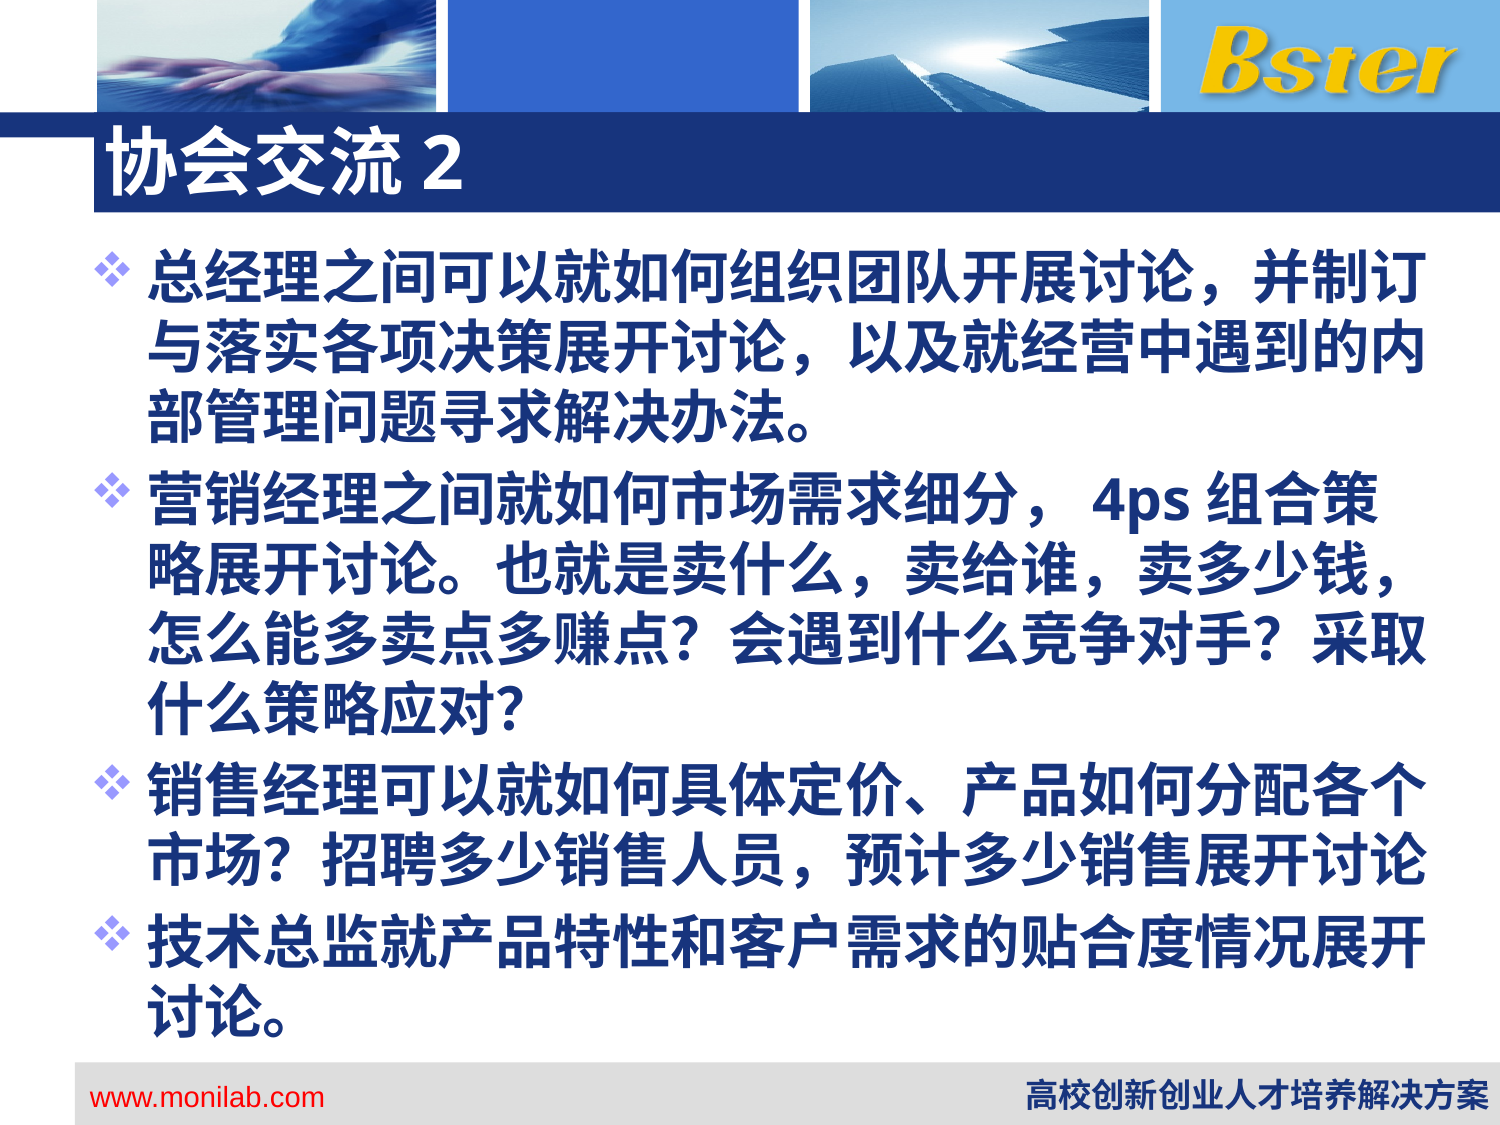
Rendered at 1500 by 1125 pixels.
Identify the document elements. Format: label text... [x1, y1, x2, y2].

picture [97, 0, 437, 112]
picture [1199, 26, 1458, 94]
title 协会交流2 [88, 113, 1369, 206]
list 总经理之间可以就如何组织团队开展讨论，并制订与落实各项决策展开讨论，以及就经营中遇到的内部管理问题寻求解决办法。 营销经理之间就如何市场需求细分，4ps组合策略展开讨论。也就是卖什么，卖给谁，卖多少钱，怎么能多卖点多赚点？会遇到什么竞争对手？采取什么策略应对？ 销售经理可以就如何具体定价、产品如何分配各个市场？招聘多少销售人员，预计多少销售展开讨论 技术总监就产品特性和客户需求的贴合度情况展开讨论。 [74, 232, 1454, 1034]
picture [810, 0, 1150, 112]
